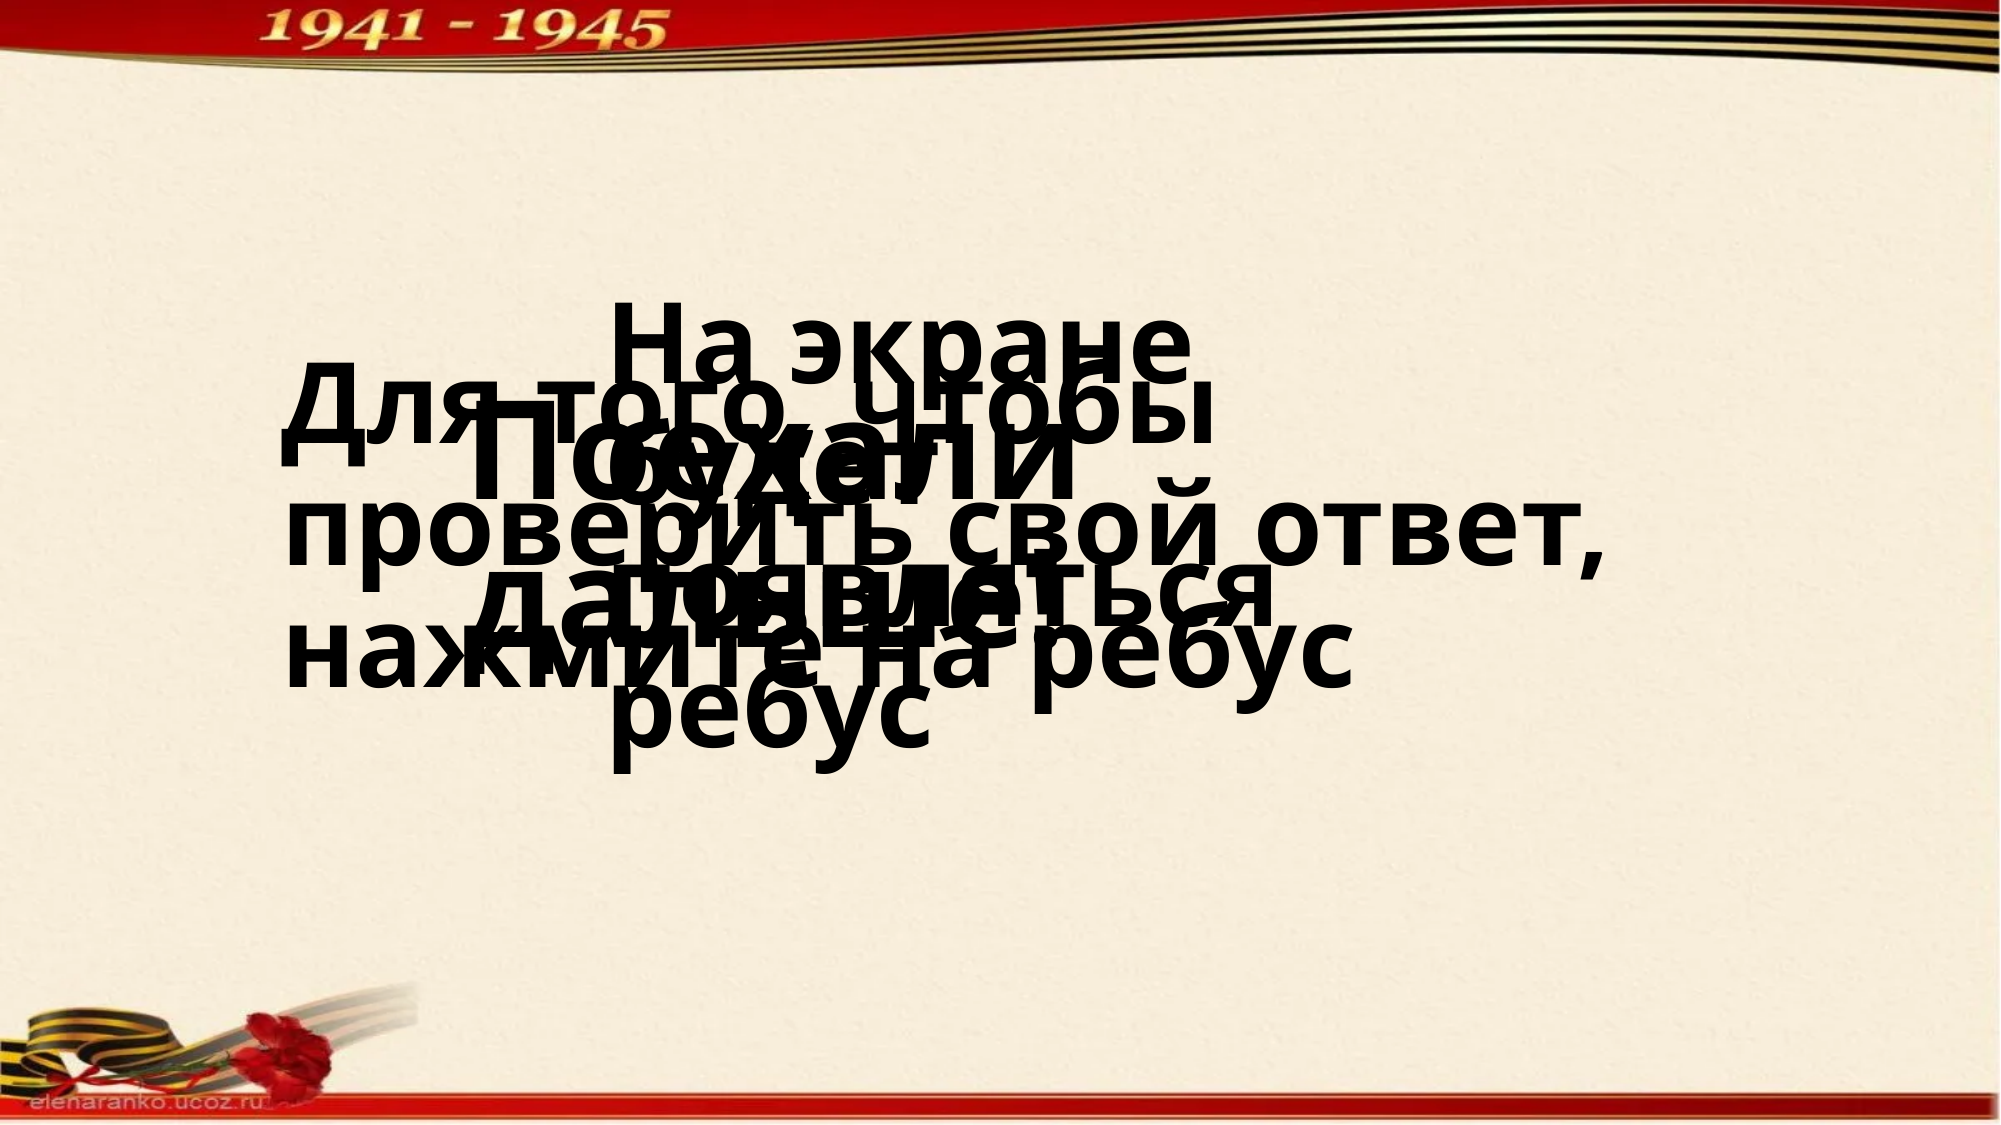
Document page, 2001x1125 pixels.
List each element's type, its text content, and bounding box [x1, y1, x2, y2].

text_box Для того, чтобы проверить свой ответ, нажмите на ребус [266, 420, 1840, 638]
picture [0, 0, 2001, 1125]
